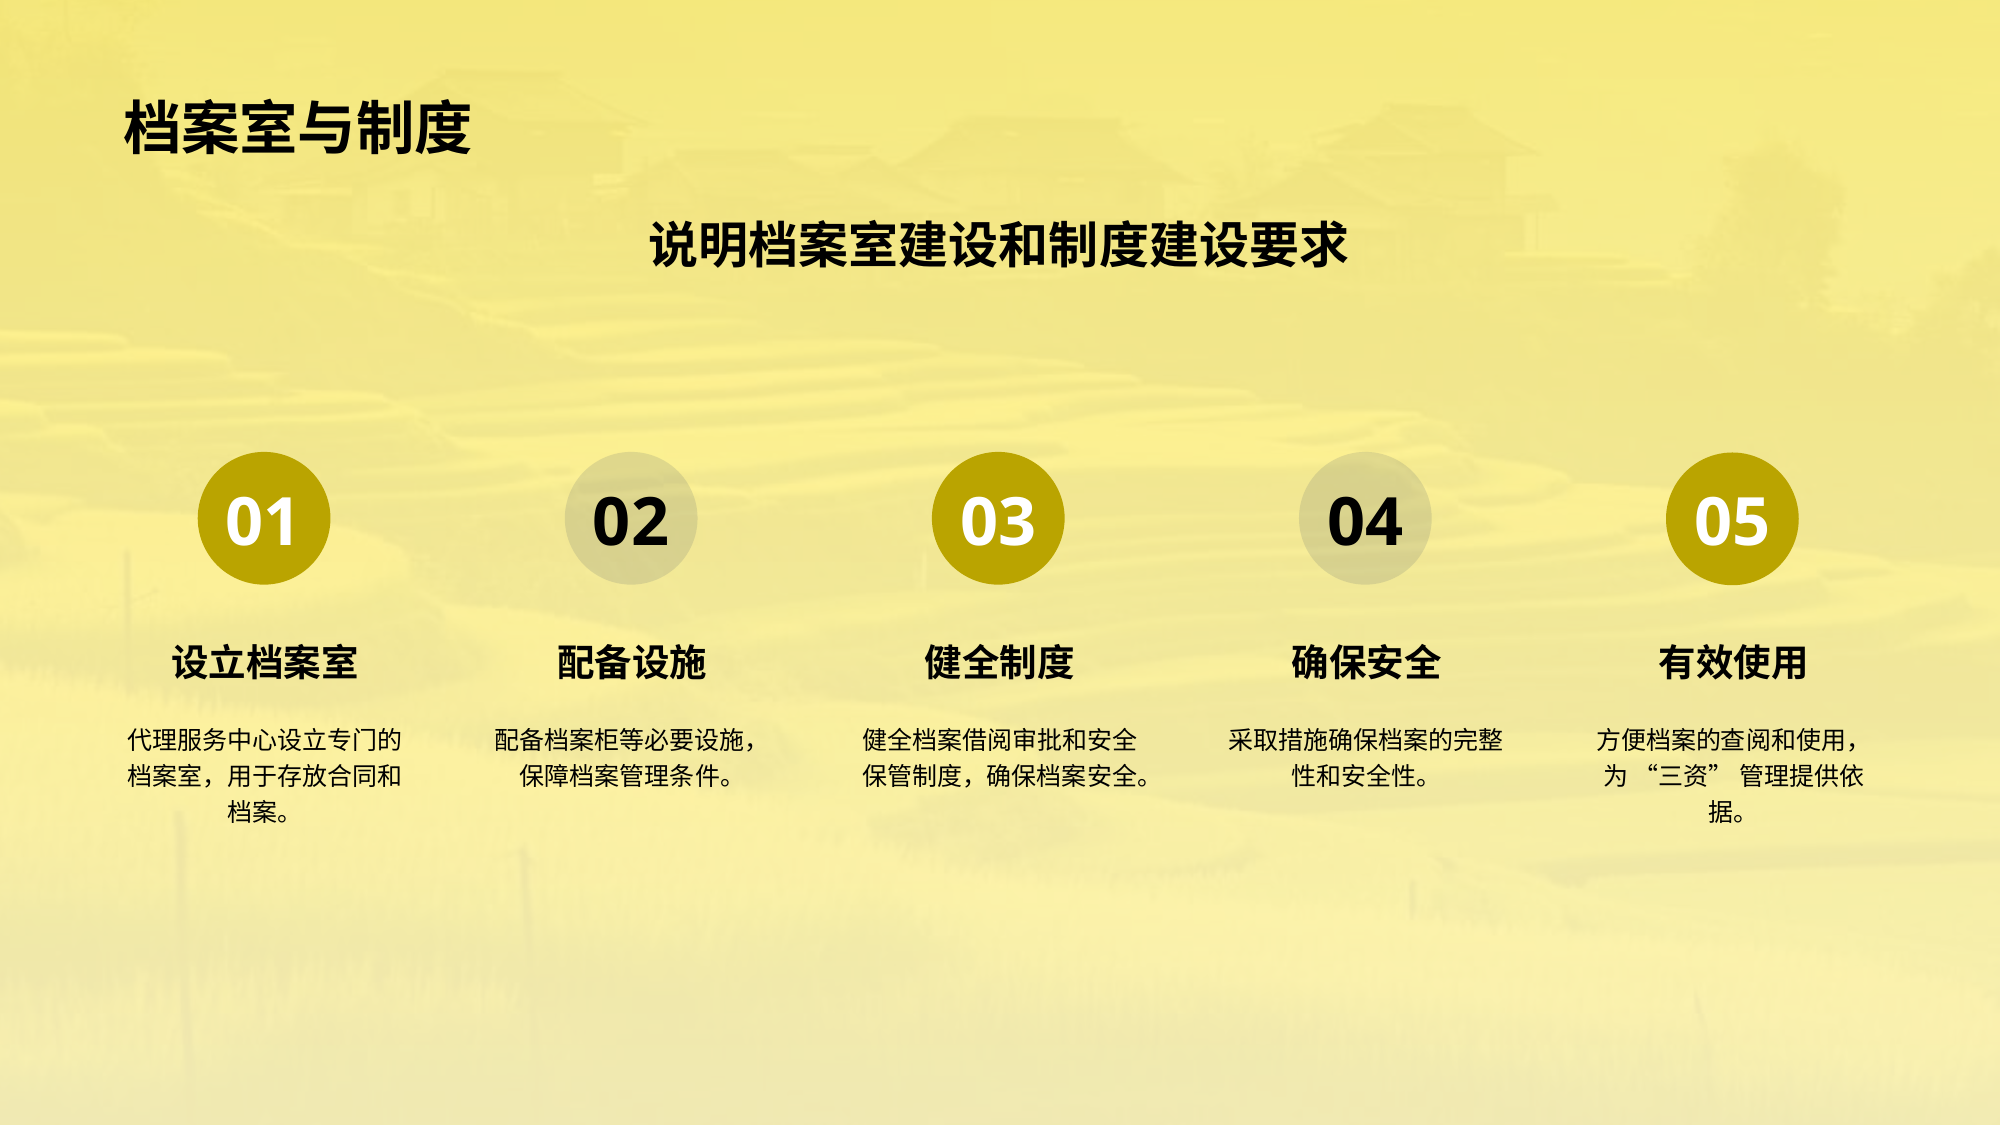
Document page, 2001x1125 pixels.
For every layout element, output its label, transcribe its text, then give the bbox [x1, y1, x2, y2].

title 档案室与制度 [108, 21, 1890, 169]
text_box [108, 206, 1890, 947]
